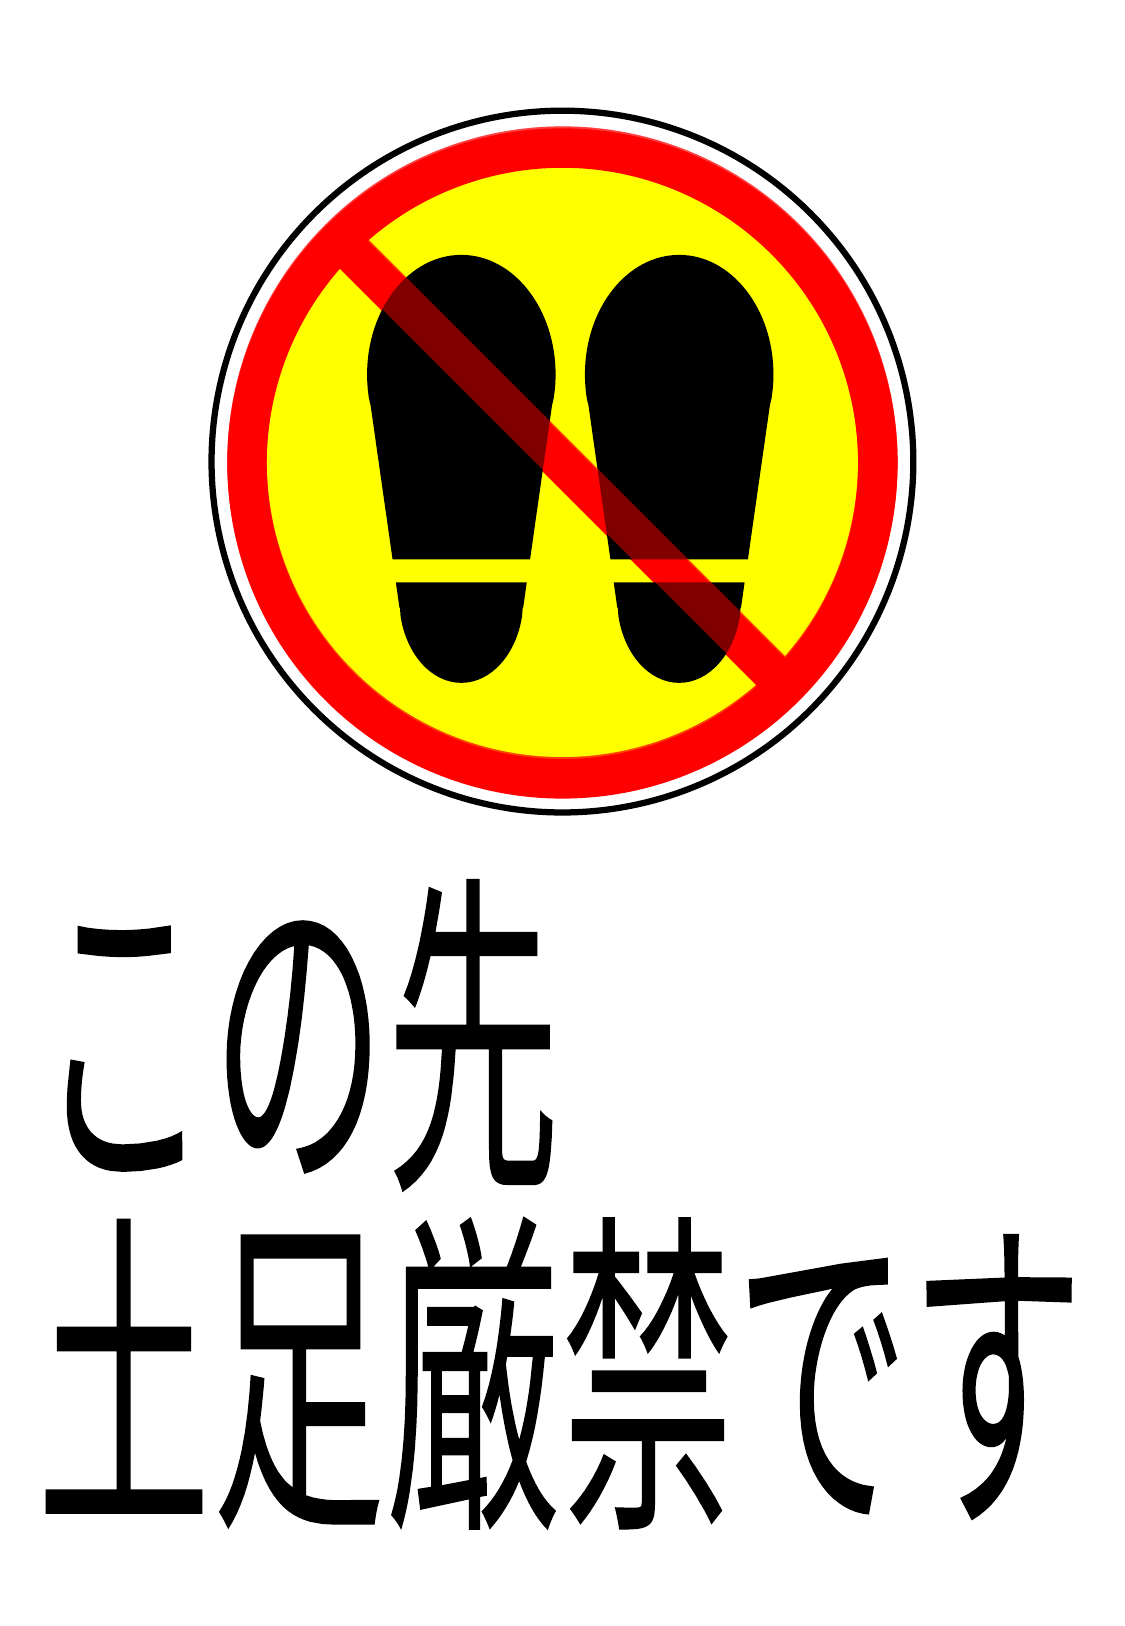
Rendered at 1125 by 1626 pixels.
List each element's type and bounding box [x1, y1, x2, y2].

text_box [211, 110, 914, 813]
